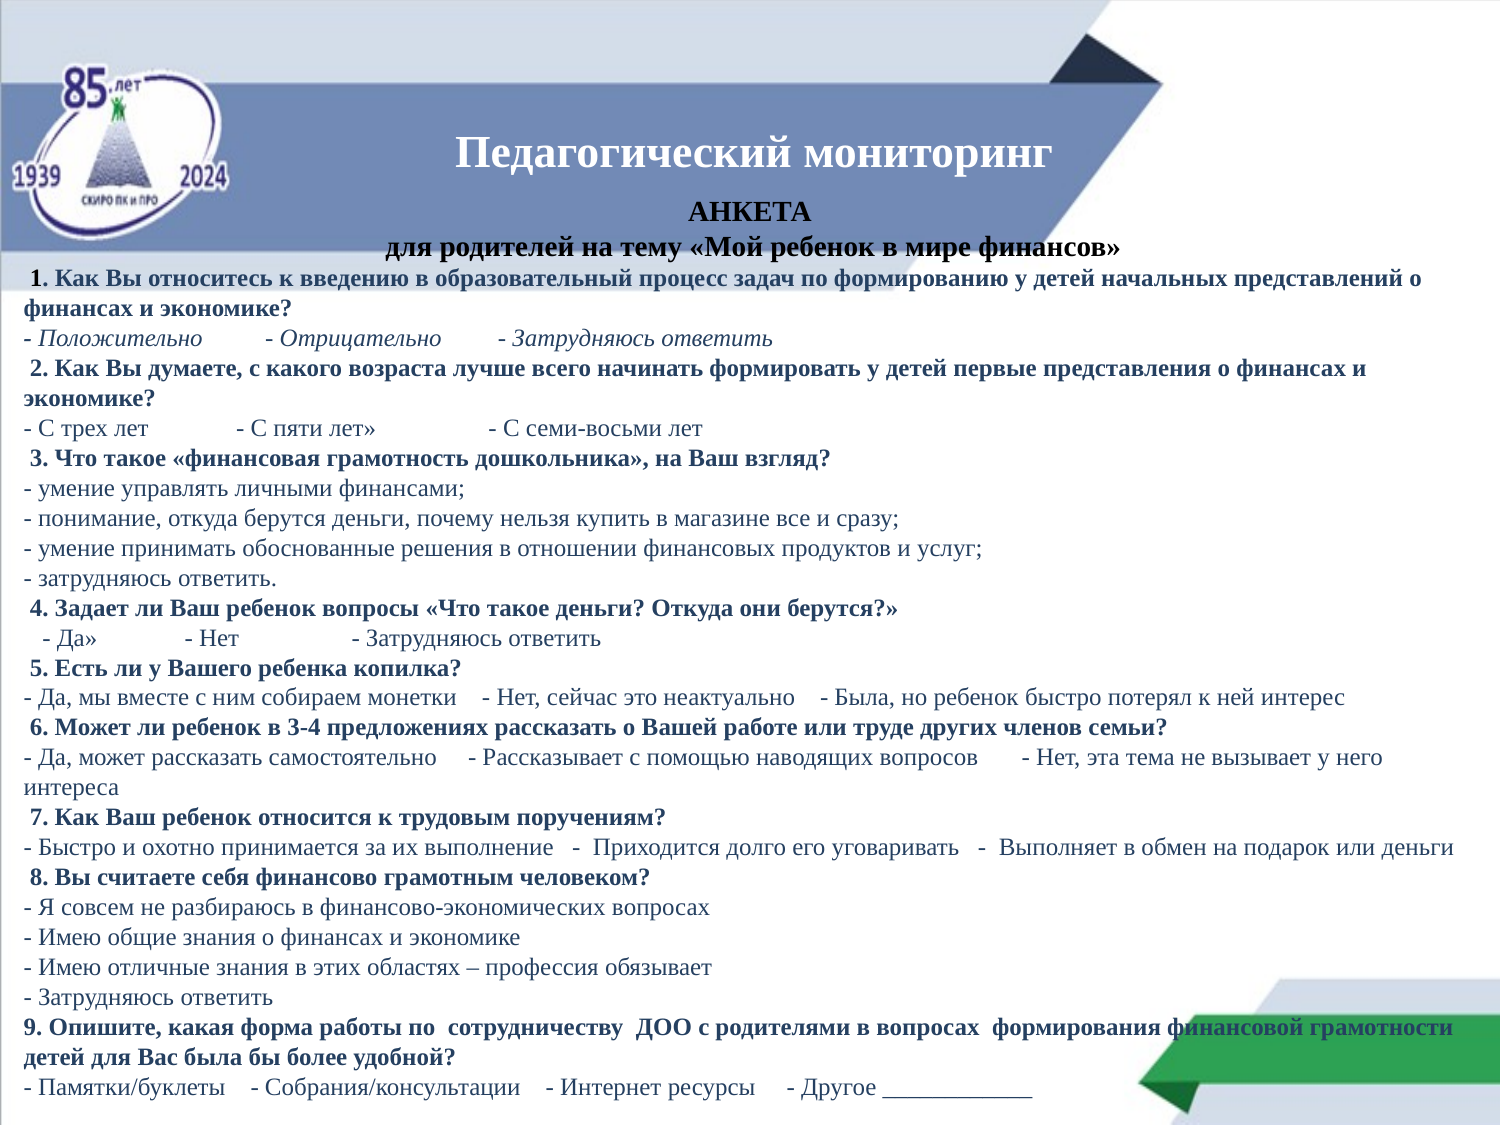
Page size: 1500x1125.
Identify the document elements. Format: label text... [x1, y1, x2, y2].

text_box АНКЕТА для родителей на тему «Мой ребенок в мире финансов» 1. Как Вы относитесь к введению в образовательный процесс задач по формированию у детей начальных представлений о финансах и экономике? - Положительно - Отрицательно - Затрудняюсь ответить 2. Как Вы думаете, с какого возраста лучше всего начинать формировать у детей первые представления о финансах и экономике? - С трех лет - С пяти лет» - С семи-восьми лет 3. Что такое «финансовая грамотность дошкольника», на Ваш взгляд? - умение управлять личными финансами; - понимание, откуда берутся деньги, почему нельзя купить в магазине все и сразу; - умение принимать обоснованные решения в отношении финансовых продуктов и услуг; - затрудняюсь ответить. 4. Задает ли Ваш ребенок вопросы «Что такое деньги? Откуда они берутся?» - Да» - Нет - Затрудняюсь ответить 5. Есть ли у Вашего ребенка копилка? - Да, мы вместе с ним собираем монетки - Нет, сейчас это неактуально - Была, но ребенок быстро потерял к ней интерес 6. Может ли ребенок в 3-4 предложениях рассказать о Вашей работе или труде других членов семьи? - Да, может рассказать самостоятельно - Рассказывает с помощью наводящих вопросов - Нет, эта тема не вызывает у него интереса 7. Как Ваш ребенок относится к трудовым поручениям? - Быстро и охотно принимается за их выполнение - Приходится долго его уговаривать - Выполняет в обмен на подарок или деньги 8. Вы считаете себя финансово грамотным человеком? - Я совсем не разбираюсь в финансово-экономических вопросах - Имею общие знания о финансах и экономике - Имею отличные знания в этих областях – профессия обязывает - Затрудняюсь ответить 9. Опишите, какая форма работы по сотрудничеству ДОО с родителями в вопросах формирования финансовой грамотности детей для Вас была бы более удобной? - Памятки/буклеты - Собрания/консультации - Интернет ресурсы - Другое ____________ [8, 184, 1492, 1108]
picture [0, 0, 1500, 1125]
title Педагогический мониторинг [112, 66, 1247, 184]
